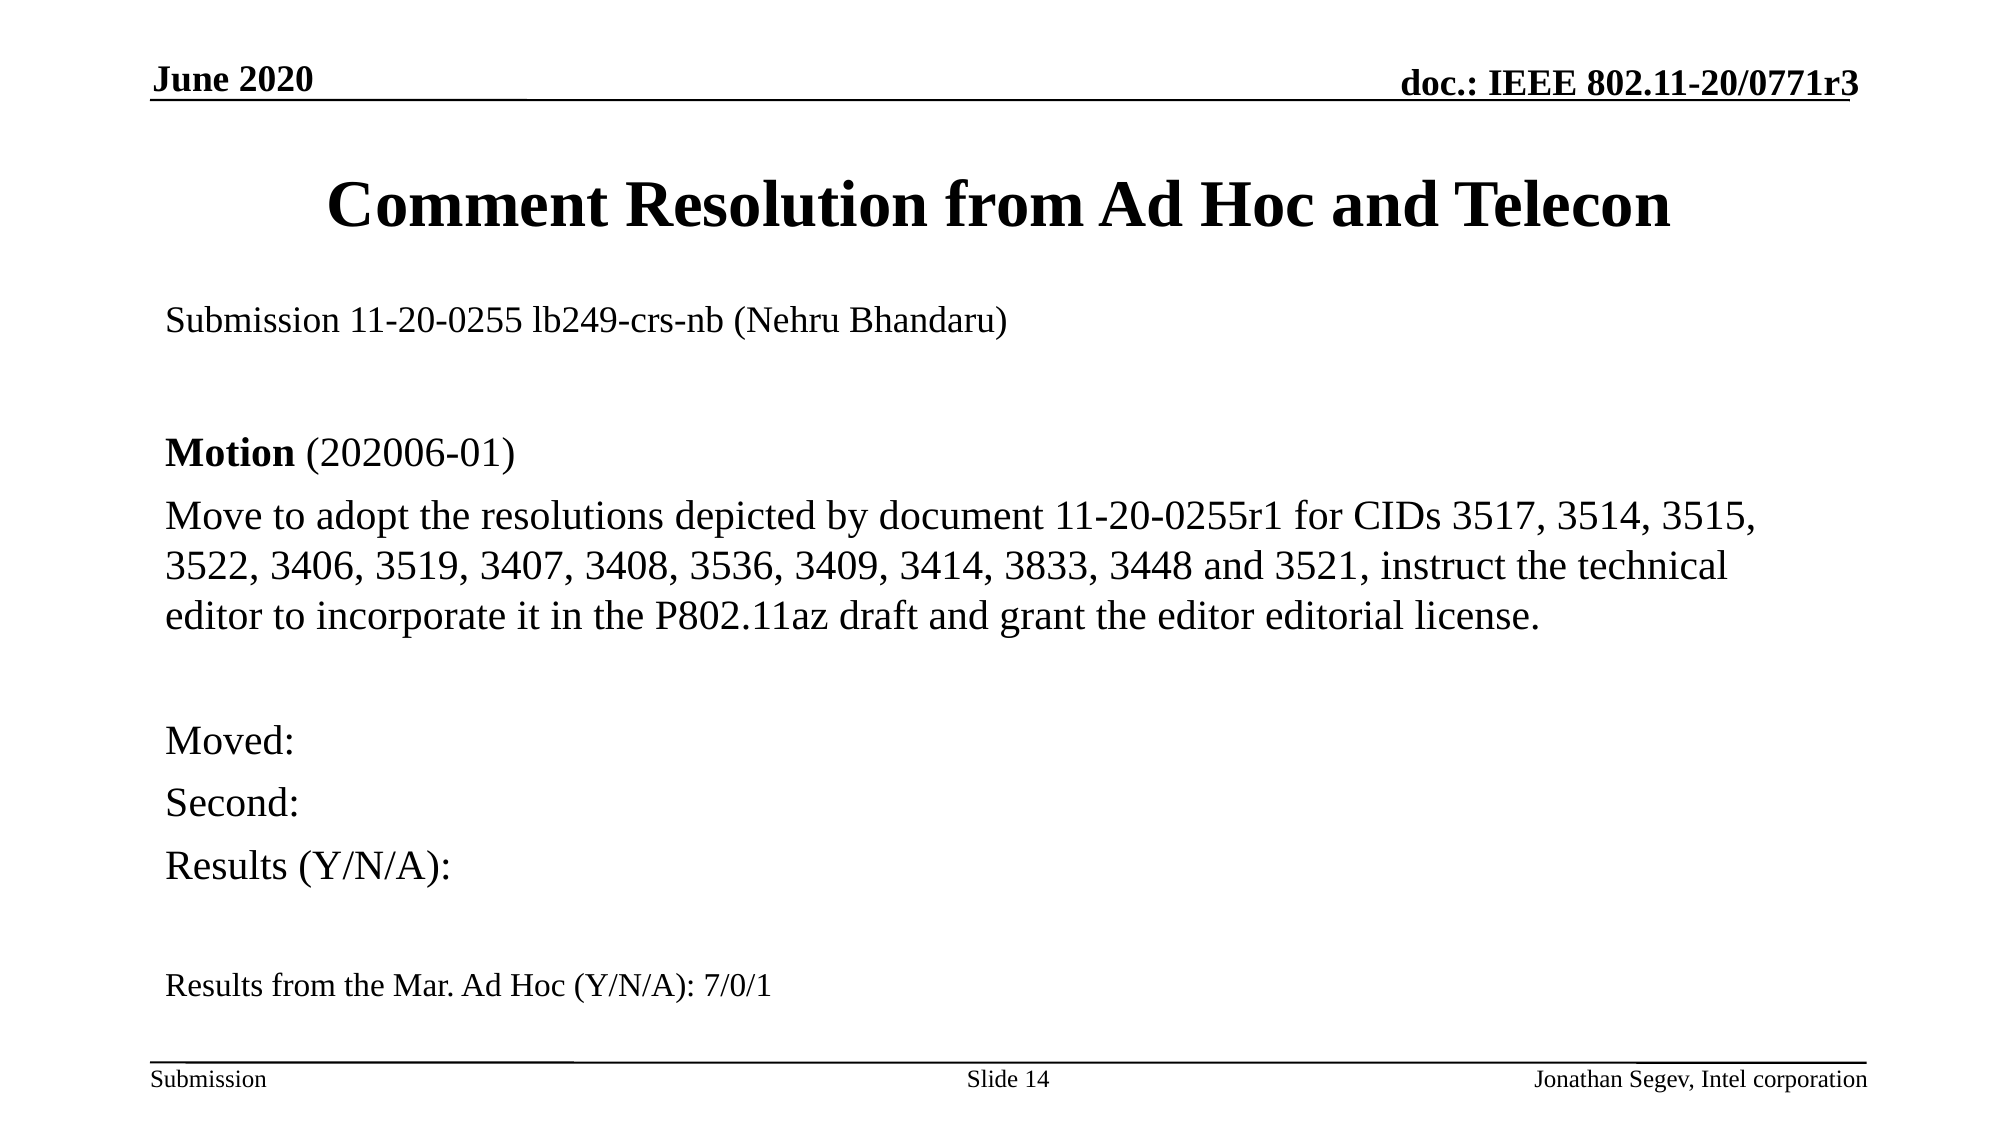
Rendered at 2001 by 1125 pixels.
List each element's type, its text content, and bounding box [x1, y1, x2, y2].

slide_number Slide 14 [950, 1061, 1067, 1123]
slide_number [152, 54, 563, 100]
list Submission 11-20-0255 lb249-crs-nb (Nehru Bhandaru) Motion (202006-01) Move to adopt the resolutions depicted by document 11-20-0255r1 for CIDs 3517, 3514, 3515, 3522, 3406, 3519, 3407, 3408, 3536, 3409, 3414, 3833, 3448 and 3521, instruct the technical editor to incorporate it in the P802.11az draft and grant the editor editorial license. Moved: Second: Results (Y/N/A): Results from the Mar. Ad Hoc (Y/N/A): 7/0/1 [149, 286, 1850, 1000]
title Comment Resolution from Ad Hoc and Telecon [149, 112, 1850, 286]
footer Jonathan Segev, Intel corporation [1171, 1061, 1869, 1093]
